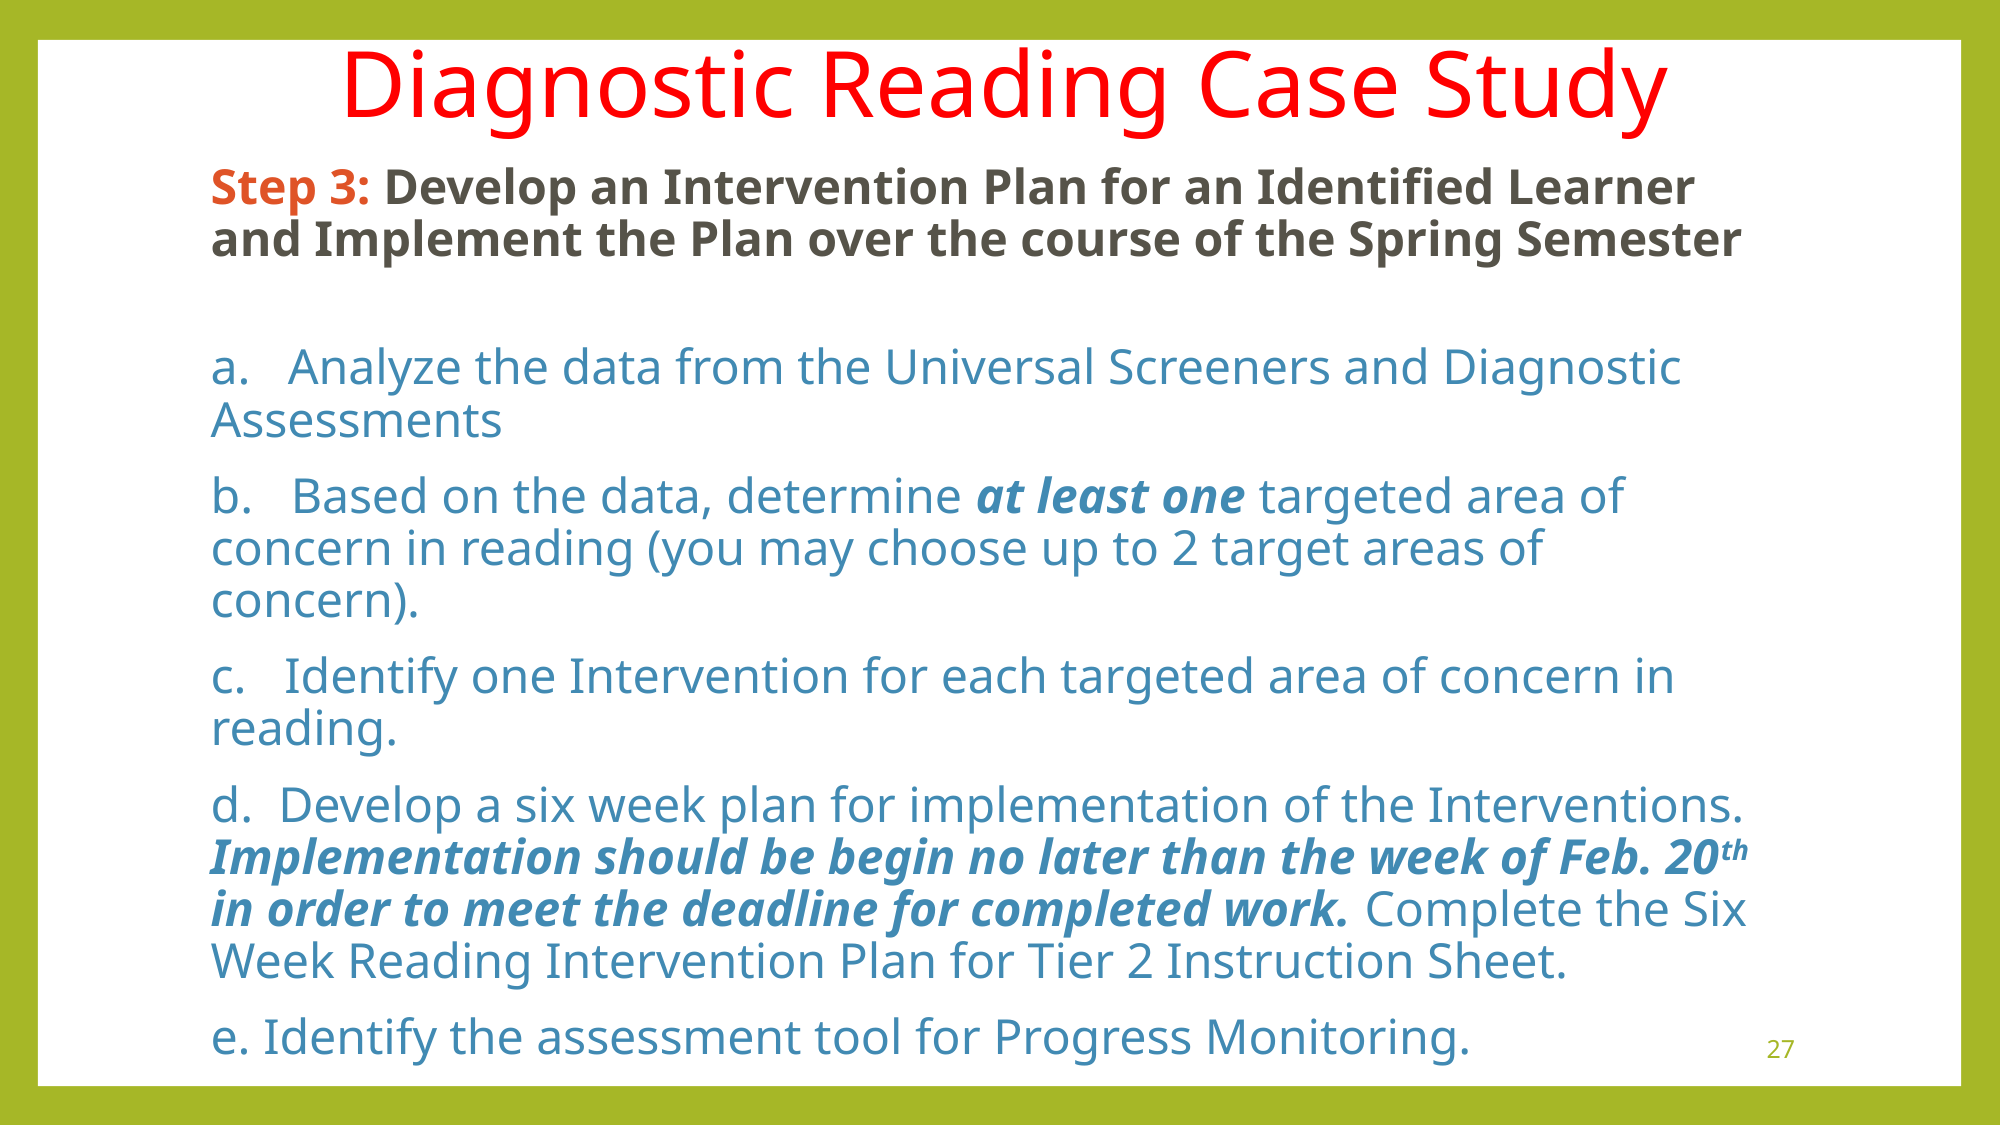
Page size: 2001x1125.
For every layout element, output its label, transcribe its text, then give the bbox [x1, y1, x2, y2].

title Diagnostic Reading Case Study [324, 0, 1713, 155]
list Step 3: Develop an Intervention Plan for an Identified Learner and Implement the Plan over the course of the Spring Semester a. Analyze the data from the Universal Screeners and Diagnostic Assessments b. Based on the data, determine at least one targeted area of concern in reading (you may choose up to 2 target areas of concern). c. Identify one Intervention for each targeted area of concern in reading. d. Develop a six week plan for implementation of the Interventions. Implementation should be begin no later than the week of Feb. 20th in order to meet the deadline for completed work. Complete the Six Week Reading Intervention Plan for Tier 2 Instruction Sheet. e. Identify the assessment tool for Progress Monitoring. [195, 155, 1782, 1125]
slide_number 27 [1530, 1020, 1811, 1081]
